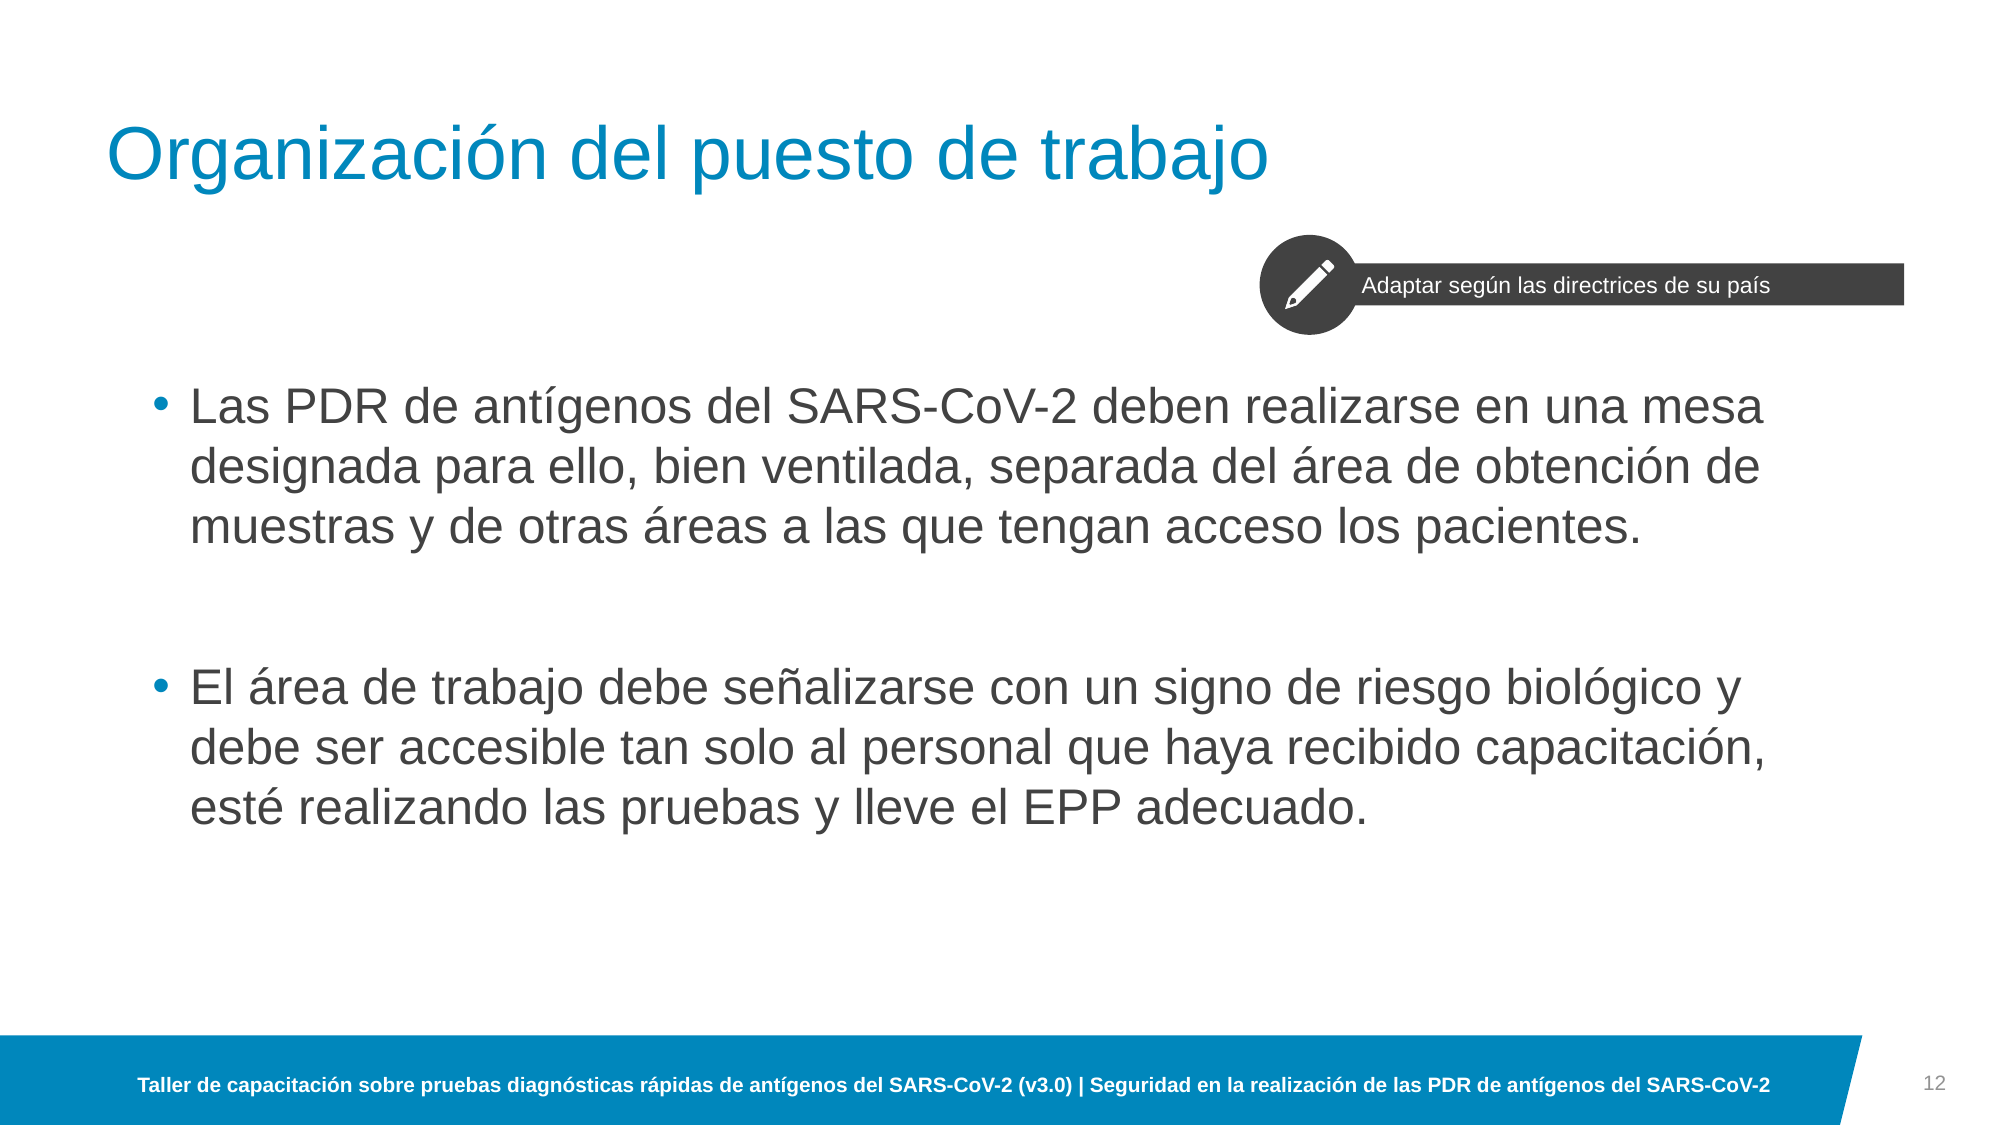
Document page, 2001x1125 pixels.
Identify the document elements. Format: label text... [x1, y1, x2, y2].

footer Taller de capacitación sobre pruebas diagnósticas rápidas de antígenos del SARS-CoV-2 (v3.0) | Seguridad en la realización de las PDR de antígenos del SARS-CoV-2 [137, 1042, 1802, 1125]
list Las PDR de antígenos del SARS-CoV-2 deben realizarse en una mesa designada para ello, bien ventilada, separada del área de obtención de muestras y de otras áreas a las que tengan acceso los pacientes. El área de trabajo debe señalizarse con un signo de riesgo biológico y debe ser accesible tan solo al personal que haya recibido capacitación, esté realizando las pruebas y lleve el EPP adecuado. [137, 284, 1863, 1014]
title Organización del puesto de trabajo [106, 41, 1832, 196]
slide_number 12 [1862, 1035, 1947, 1125]
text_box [1260, 235, 1905, 334]
